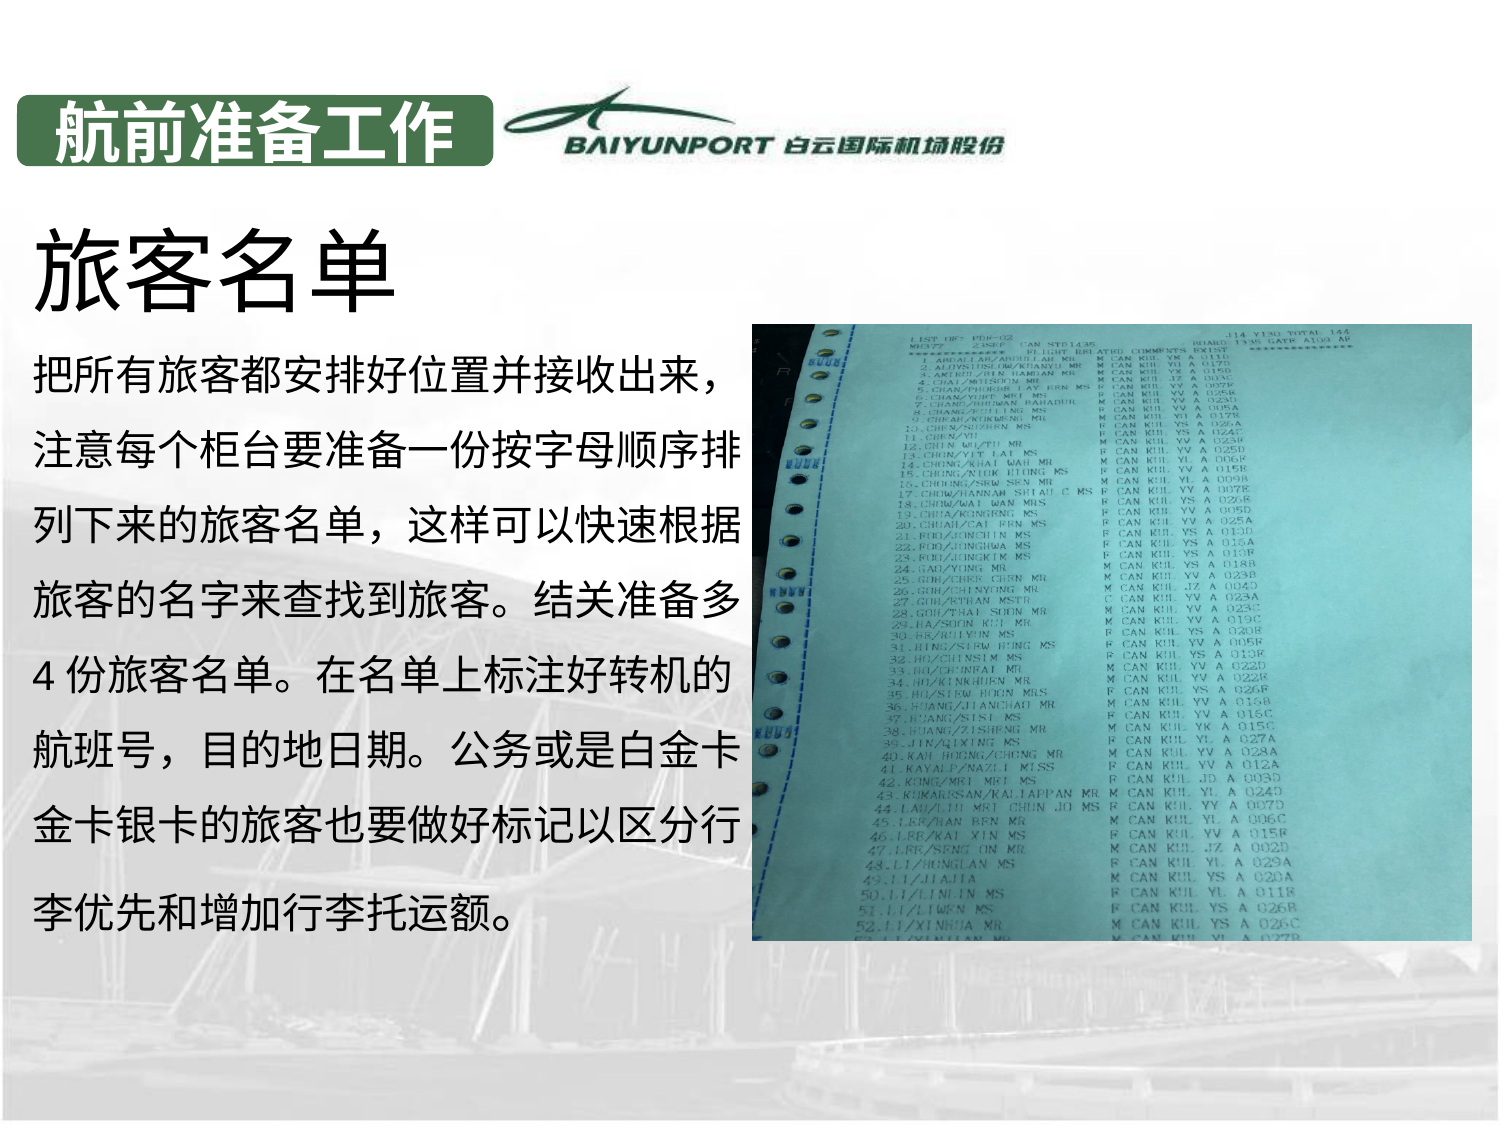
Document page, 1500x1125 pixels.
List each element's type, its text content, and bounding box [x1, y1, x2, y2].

title 旅客名单 把所有旅客都安排好位置并接收出来，注意每个柜台要准备一份按字母顺序排列下来的旅客名单，这样可以快速根据旅客的名字来查找到旅客。结关准备多4份旅客名单。在名单上标注好转机的航班号，目的地日期。公务或是白金卡金卡银卡的旅客也要做好标记以区分行李优先和增加行李托运额。 [16, 15, 764, 1082]
picture [0, 0, 1500, 1125]
text_box 航前准备工作 [14, 92, 496, 169]
